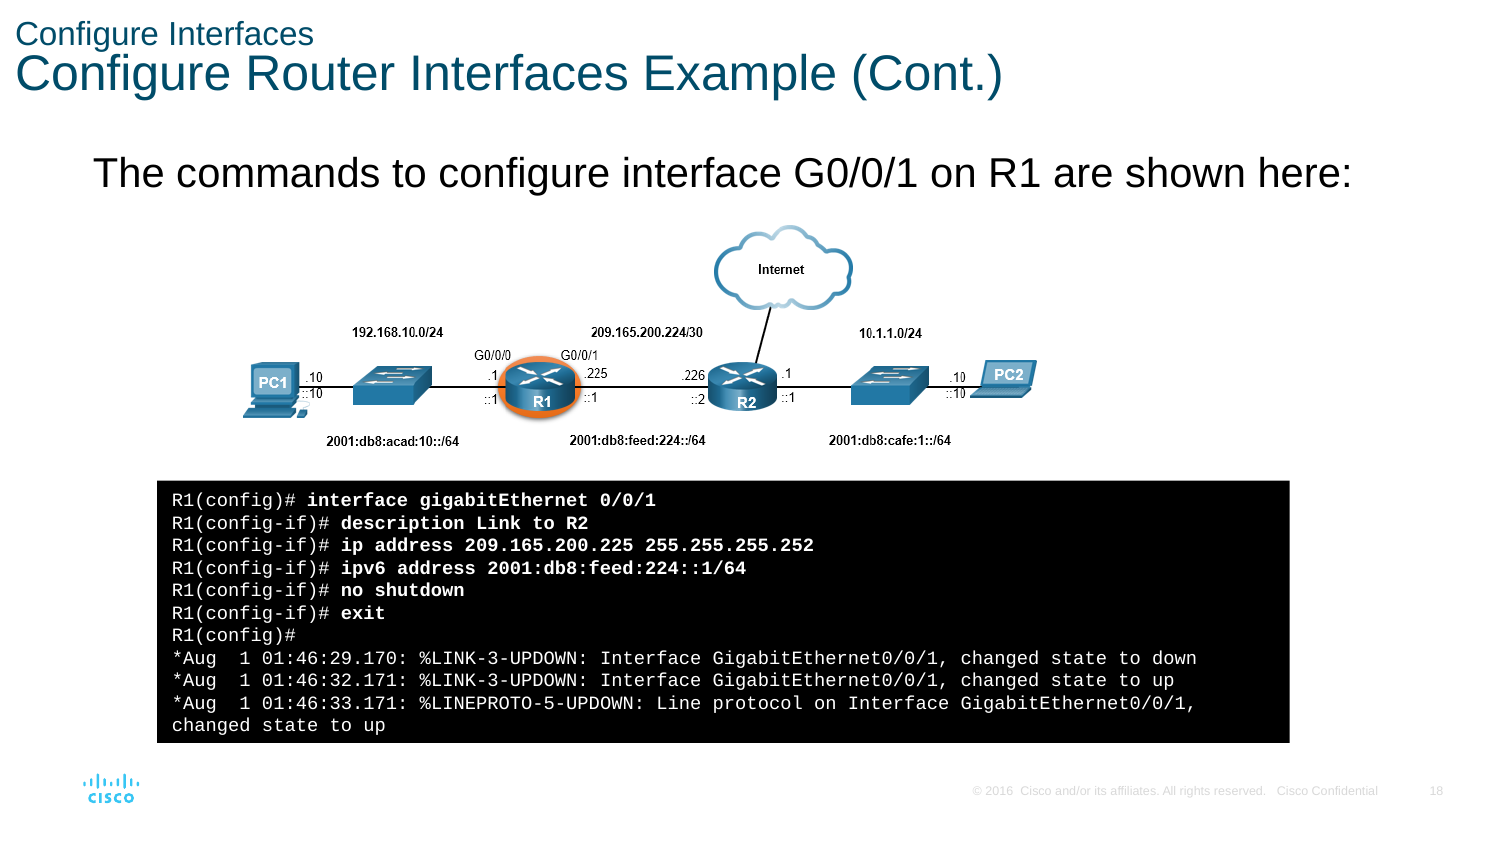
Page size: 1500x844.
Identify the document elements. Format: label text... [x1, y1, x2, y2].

picture [232, 219, 1054, 467]
text_box R1(config)# interface gigabitEthernet 0/0/1 R1(config-if)# description Link to R2 R1(config-if)# ip address 209.165.200.225 255.255.255.252 R1(config-if)# ipv6 address 2001:db8:feed:224::1/64 R1(config-if)# no shutdown R1(config-if)# exit R1(config)# *Aug 1 01:46:29.170: %LINK-3-UPDOWN: Interface GigabitEthernet0/0/1, changed state to down *Aug 1 01:46:32.171: %LINK-3-UPDOWN: Interface GigabitEthernet0/0/1, changed state to up *Aug 1 01:46:33.171: %LINEPROTO-5-UPDOWN: Line protocol on Interface GigabitEthernet0/0/1, changed state to up [157, 480, 1290, 743]
list The commands to configure interface G0/0/1 on R1 are shown here: [77, 138, 1369, 206]
title Configure Interfaces Configure Router Interfaces Example (Cont.) [0, 0, 1369, 121]
